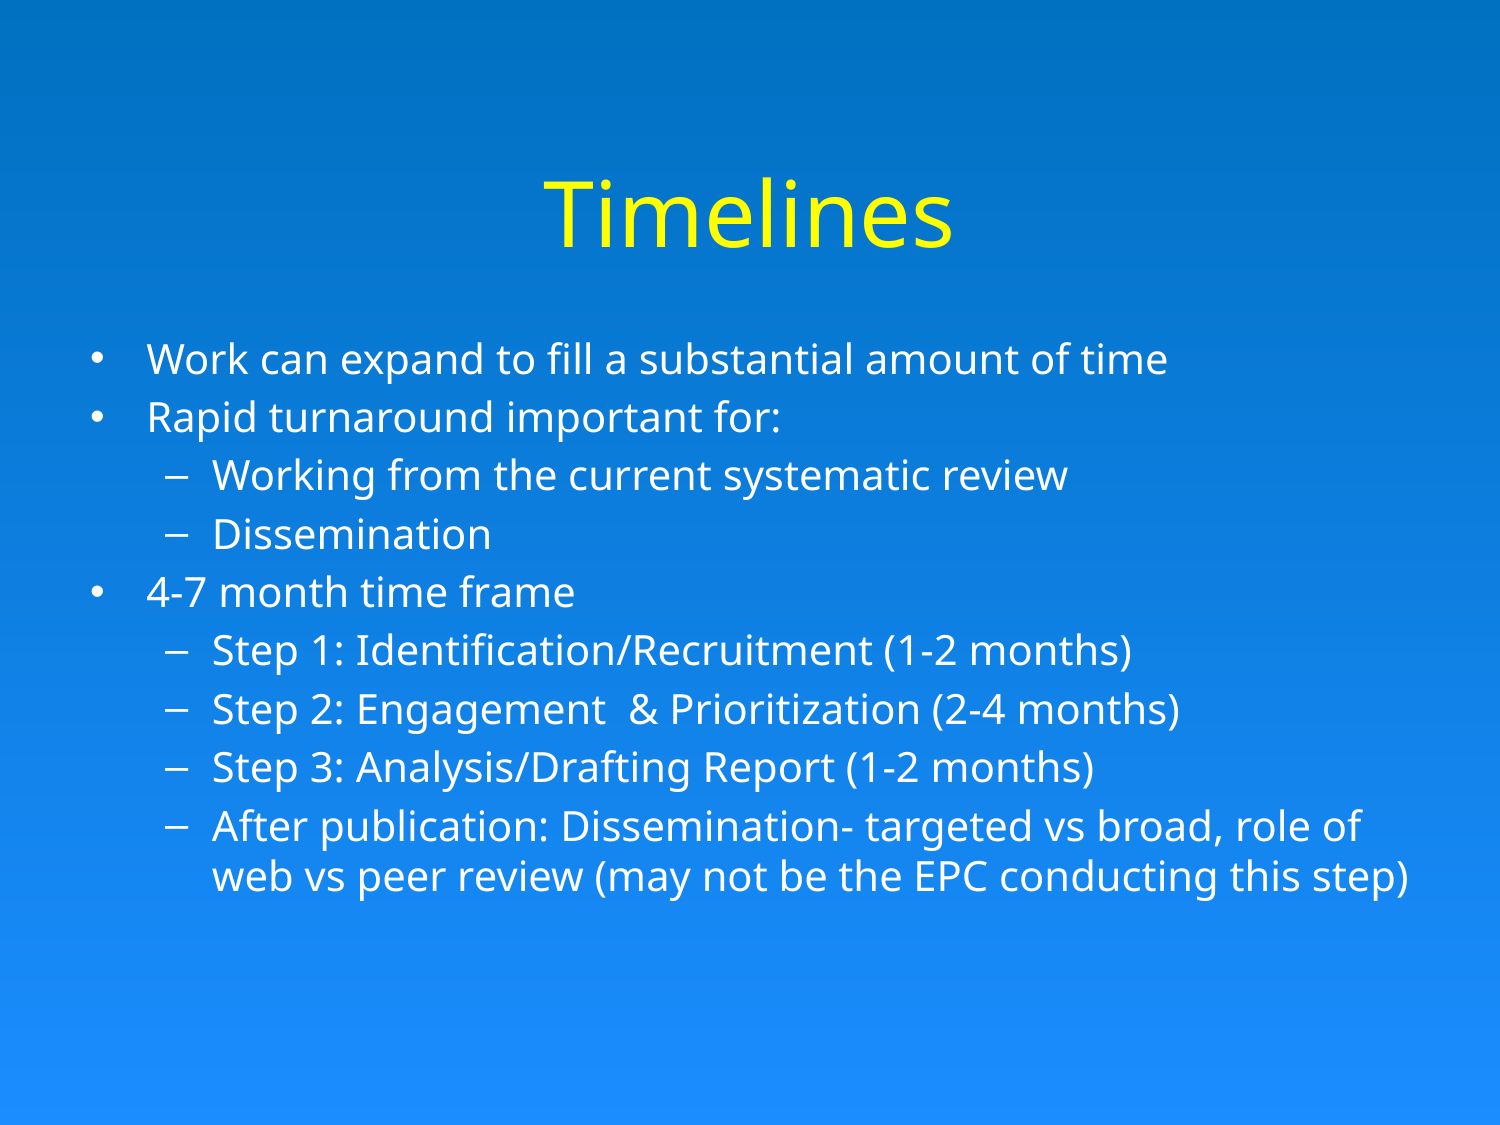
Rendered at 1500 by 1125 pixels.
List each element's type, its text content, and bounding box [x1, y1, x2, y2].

list Work can expand to fill a substantial amount of time Rapid turnaround important for: Working from the current systematic review Dissemination 4-7 month time frame Step 1: Identification/Recruitment (1-2 months) Step 2: Engagement & Prioritization (2-4 months) Step 3: Analysis/Drafting Report (1-2 months) After publication: Dissemination- targeted vs broad, role of web vs peer review (may not be the EPC conducting this step) [74, 324, 1426, 738]
title Timelines [78, 124, 1422, 298]
